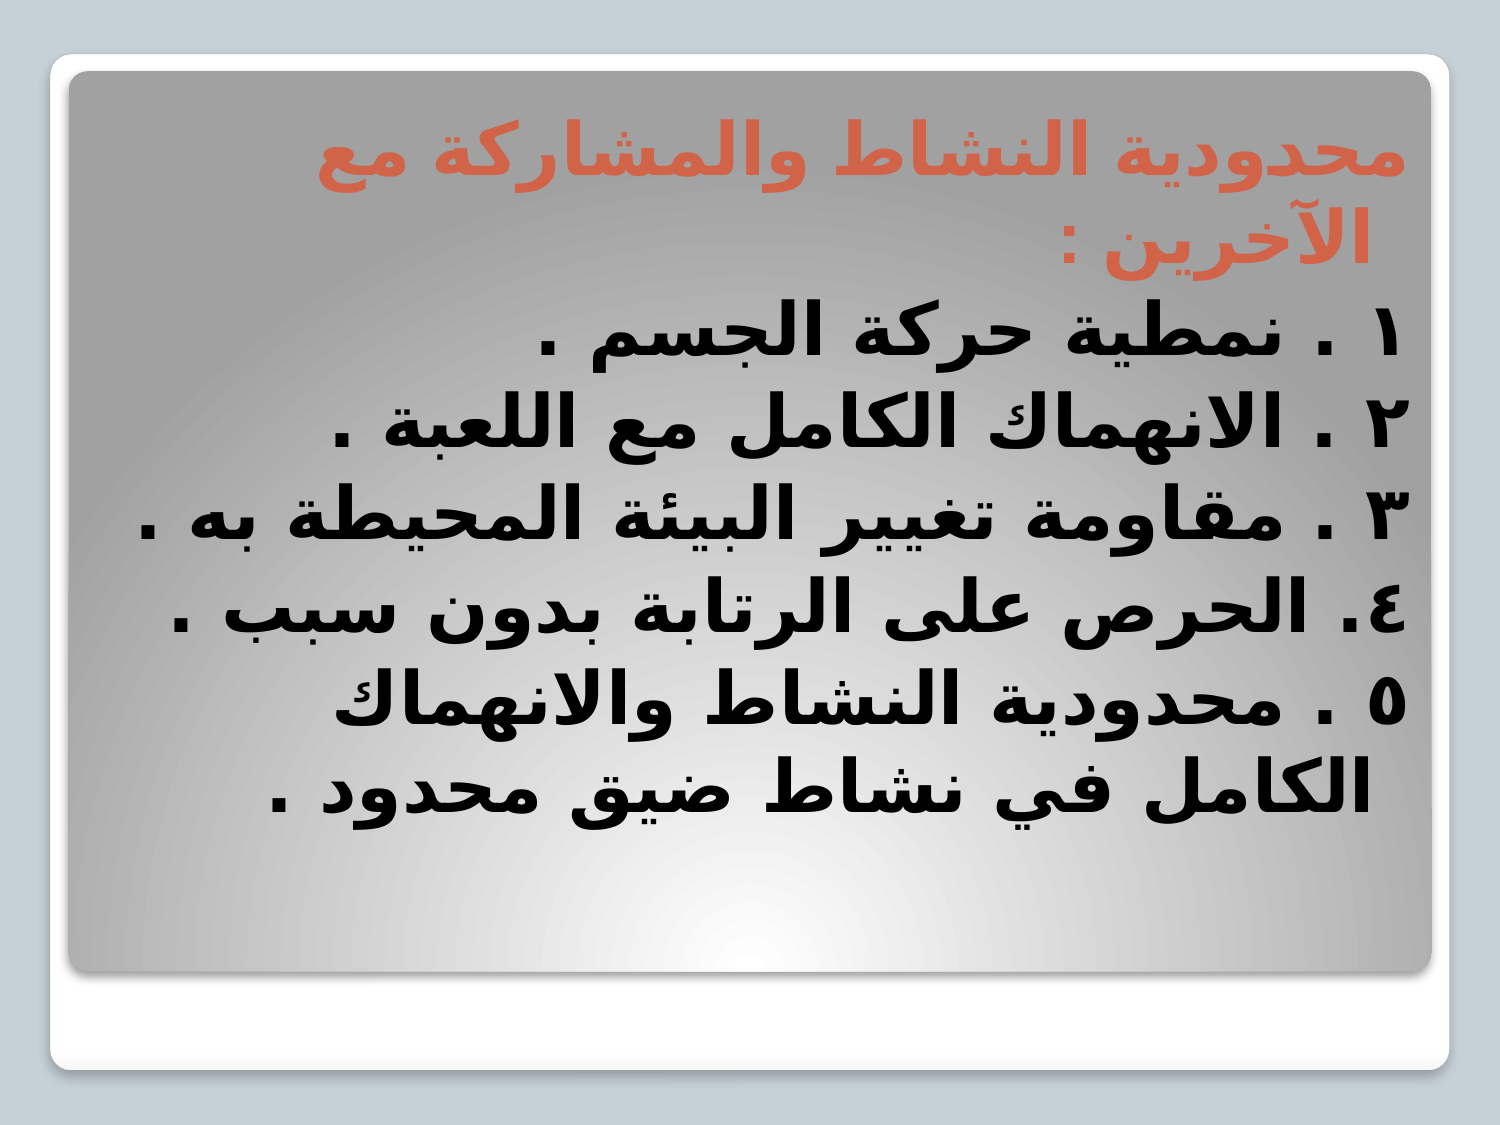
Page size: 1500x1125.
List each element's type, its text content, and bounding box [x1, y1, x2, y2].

list محدودية النشاط والمشاركة مع الآخرين : ١ . نمطية حركة الجسم . ٢ . الانهماك الكامل مع اللعبة . ٣ . مقاومة تغيير البيئة المحيطة به . ٤. الحرص على الرتابة بدون سبب . ٥ . محدودية النشاط والانهماك الكامل في نشاط ضيق محدود . [82, 86, 1425, 961]
